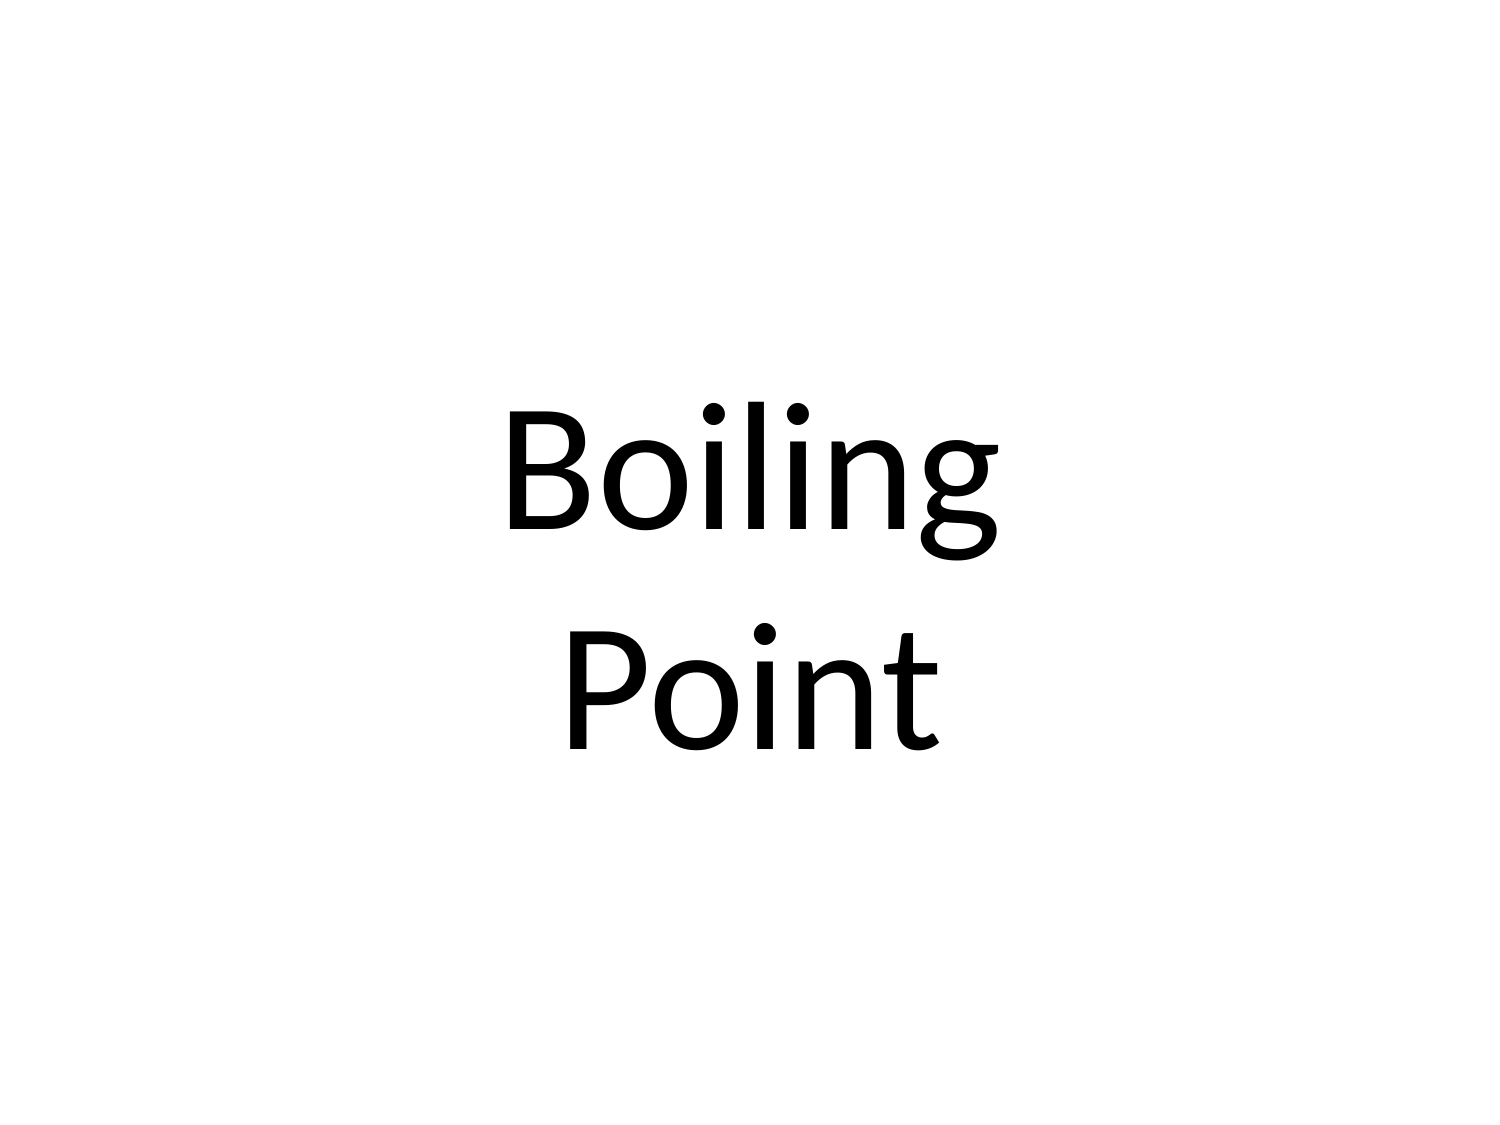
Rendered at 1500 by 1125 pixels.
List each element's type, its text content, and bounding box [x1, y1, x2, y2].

title Boiling Point [75, 45, 1425, 1088]
